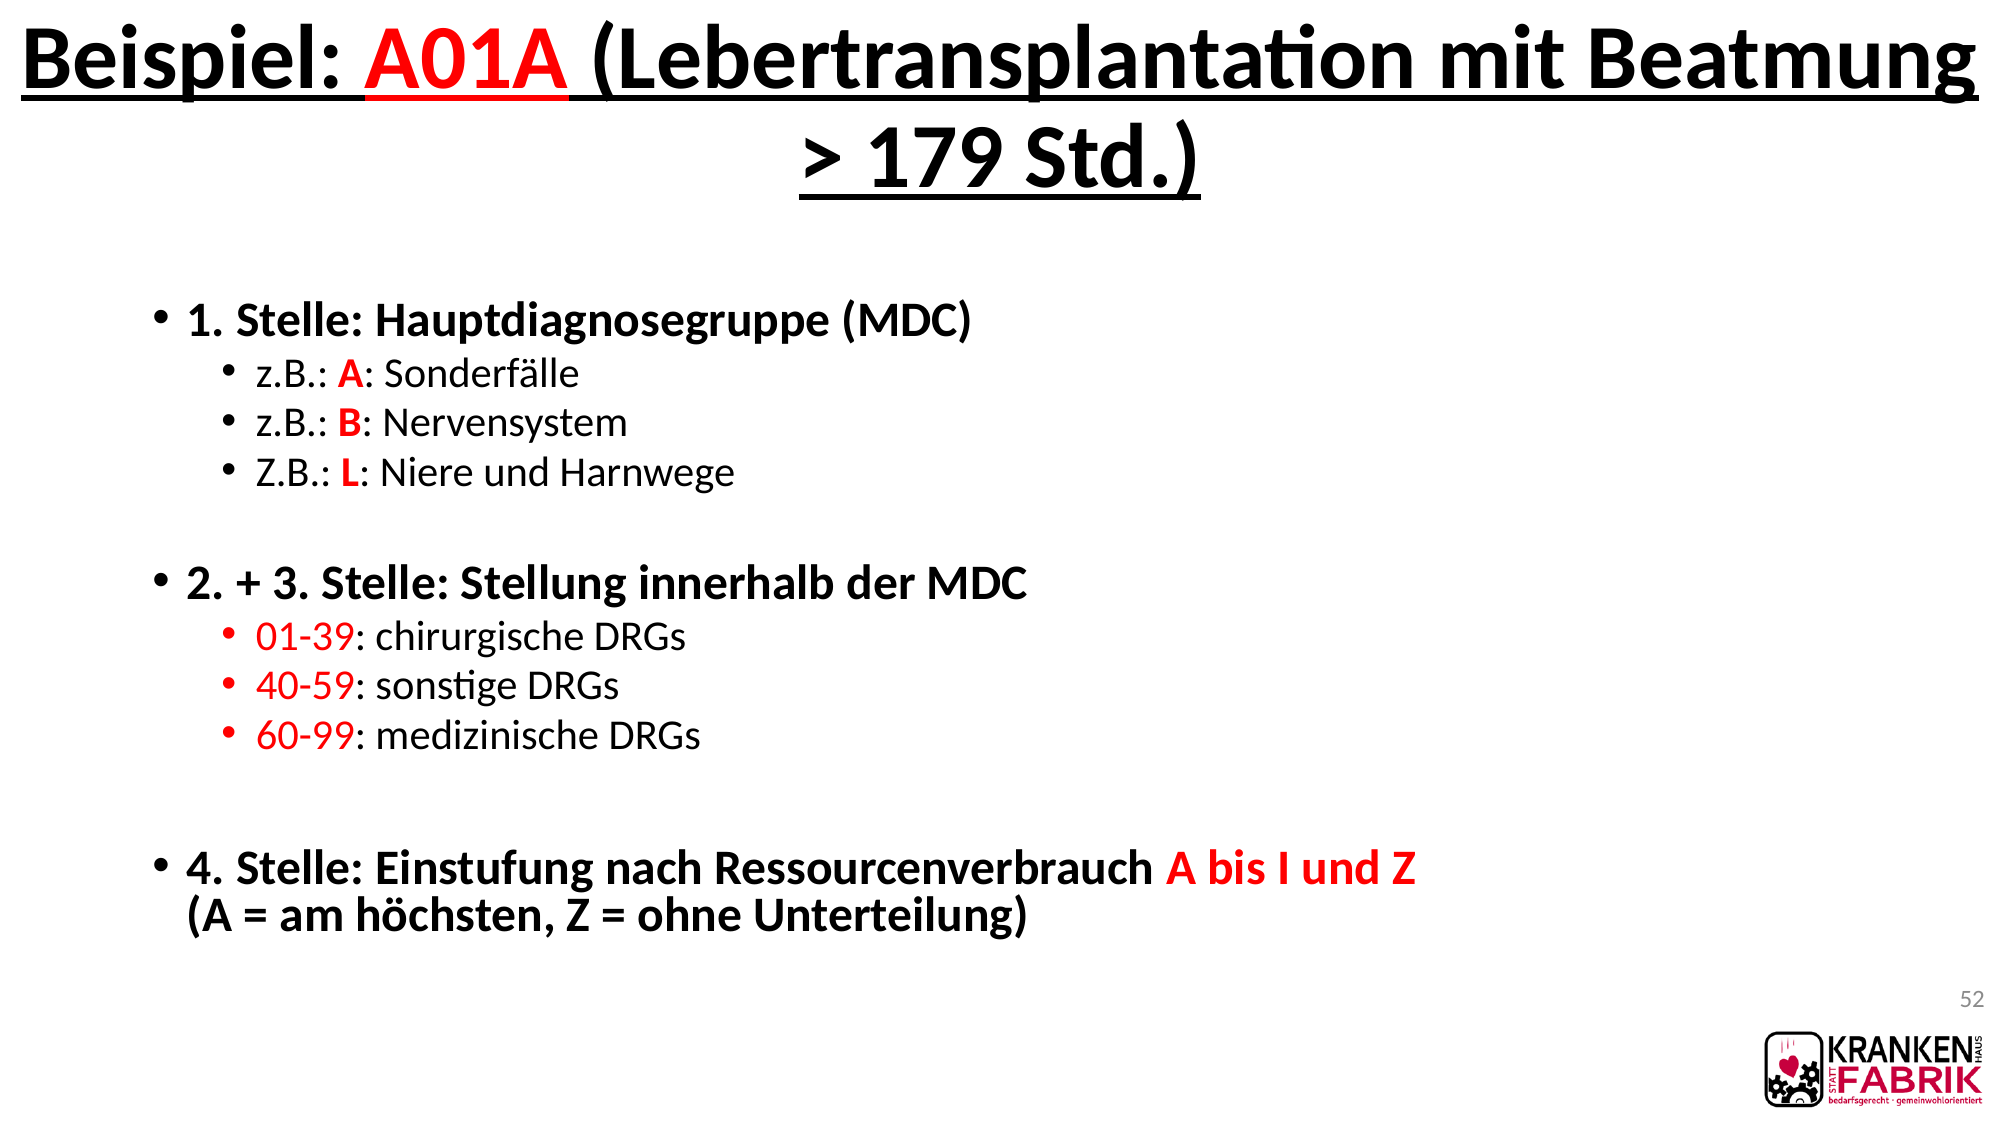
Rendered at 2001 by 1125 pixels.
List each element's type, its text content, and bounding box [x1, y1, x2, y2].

picture [1746, 1028, 2000, 1125]
slide_number 52 [1550, 968, 2000, 1028]
title Beispiel: A01A (Lebertransplantation mit Beatmung > 179 Std.) [0, 0, 2000, 218]
list 1. Stelle: Hauptdiagnosegruppe (MDC) z.B.: A: Sonderfälle z.B.: B: Nervensystem Z.B.: L: Niere und Harnwege 2. + 3. Stelle: Stellung innerhalb der MDC 01-39: chirurgische DRGs 40-59: sonstige DRGs 60-99: medizinische DRGs 4. Stelle: Einstufung nach Ressourcenverbrauch A bis I und Z (A = am höchsten, Z = ohne Unterteilung) [137, 235, 1863, 949]
